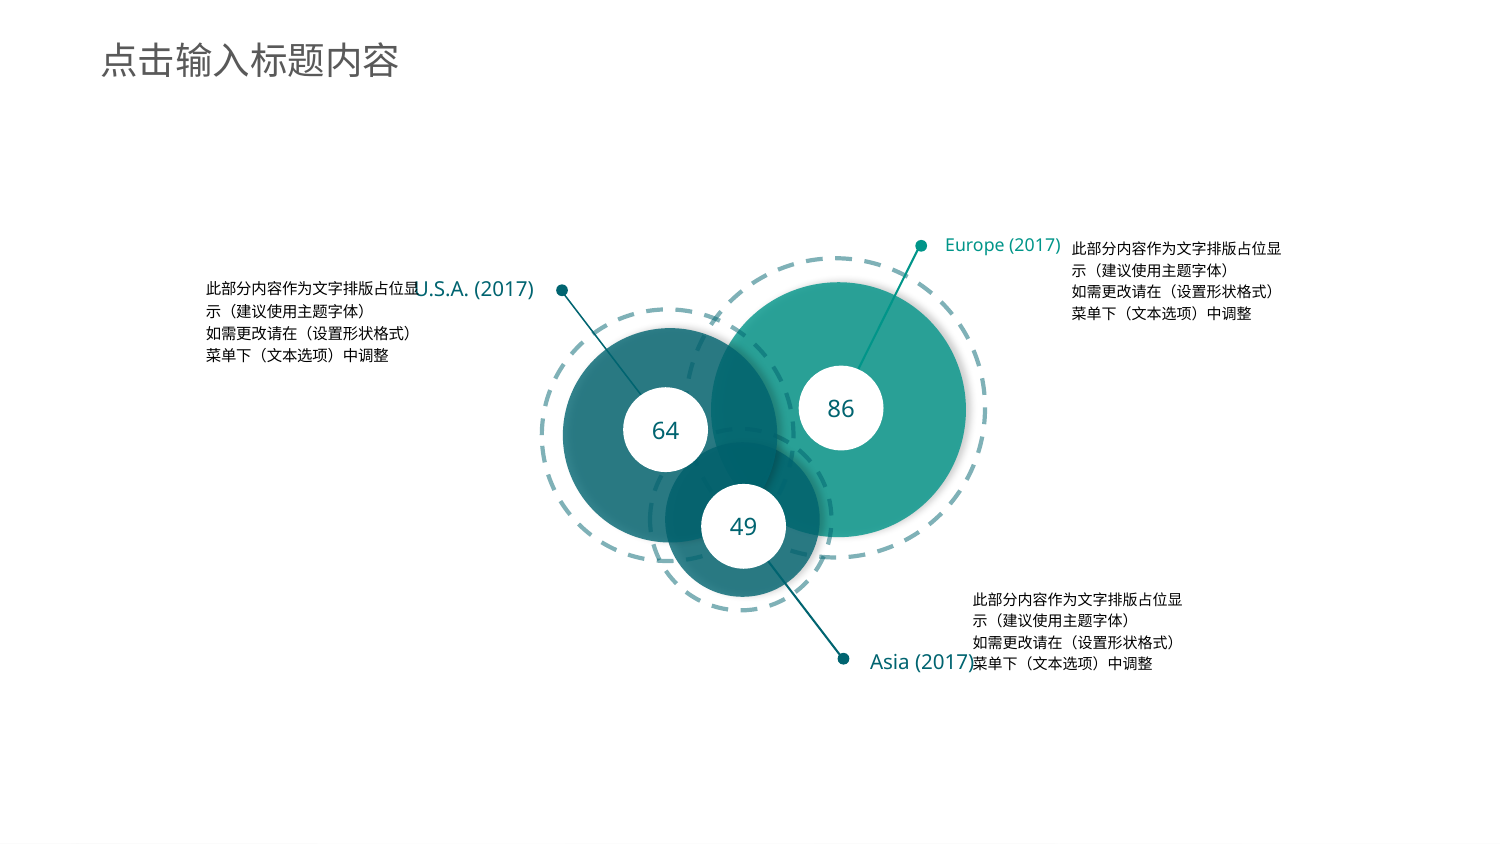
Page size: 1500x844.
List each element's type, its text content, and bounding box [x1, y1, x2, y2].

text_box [205, 226, 1286, 682]
text_box 点击输入标题内容 [100, 28, 450, 91]
